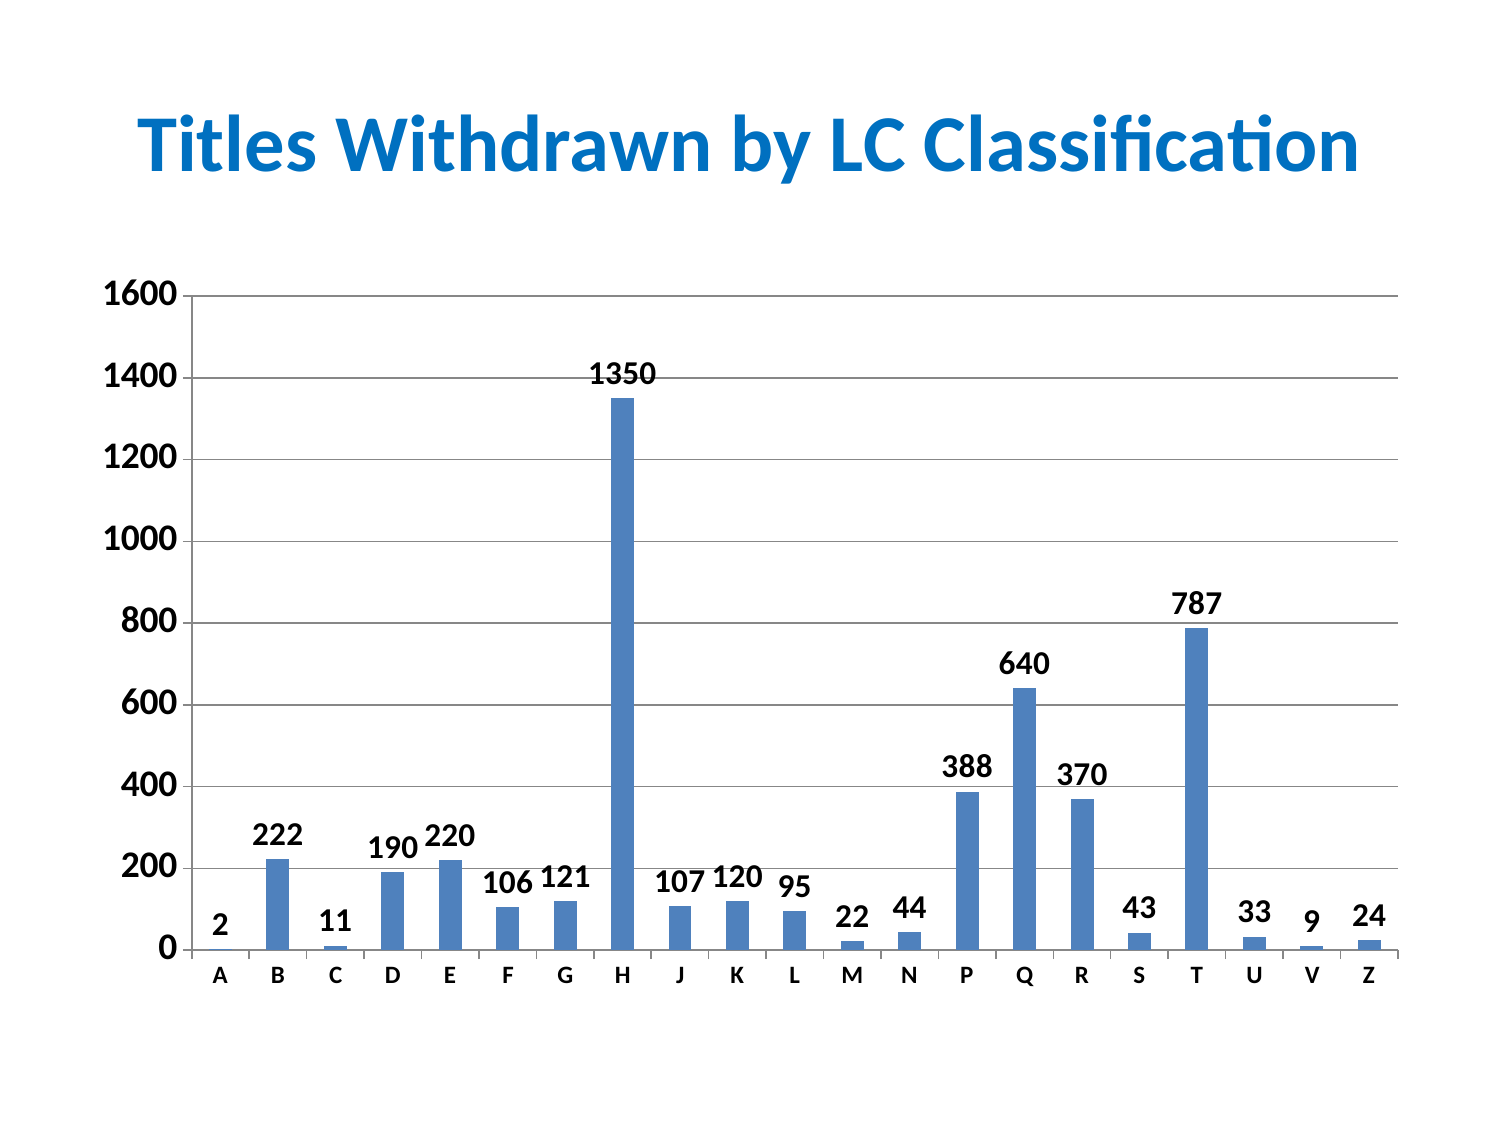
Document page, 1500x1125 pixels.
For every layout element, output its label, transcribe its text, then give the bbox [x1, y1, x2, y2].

title Titles Withdrawn by LC Classification [75, 45, 1425, 233]
chart [74, 262, 1426, 1006]
